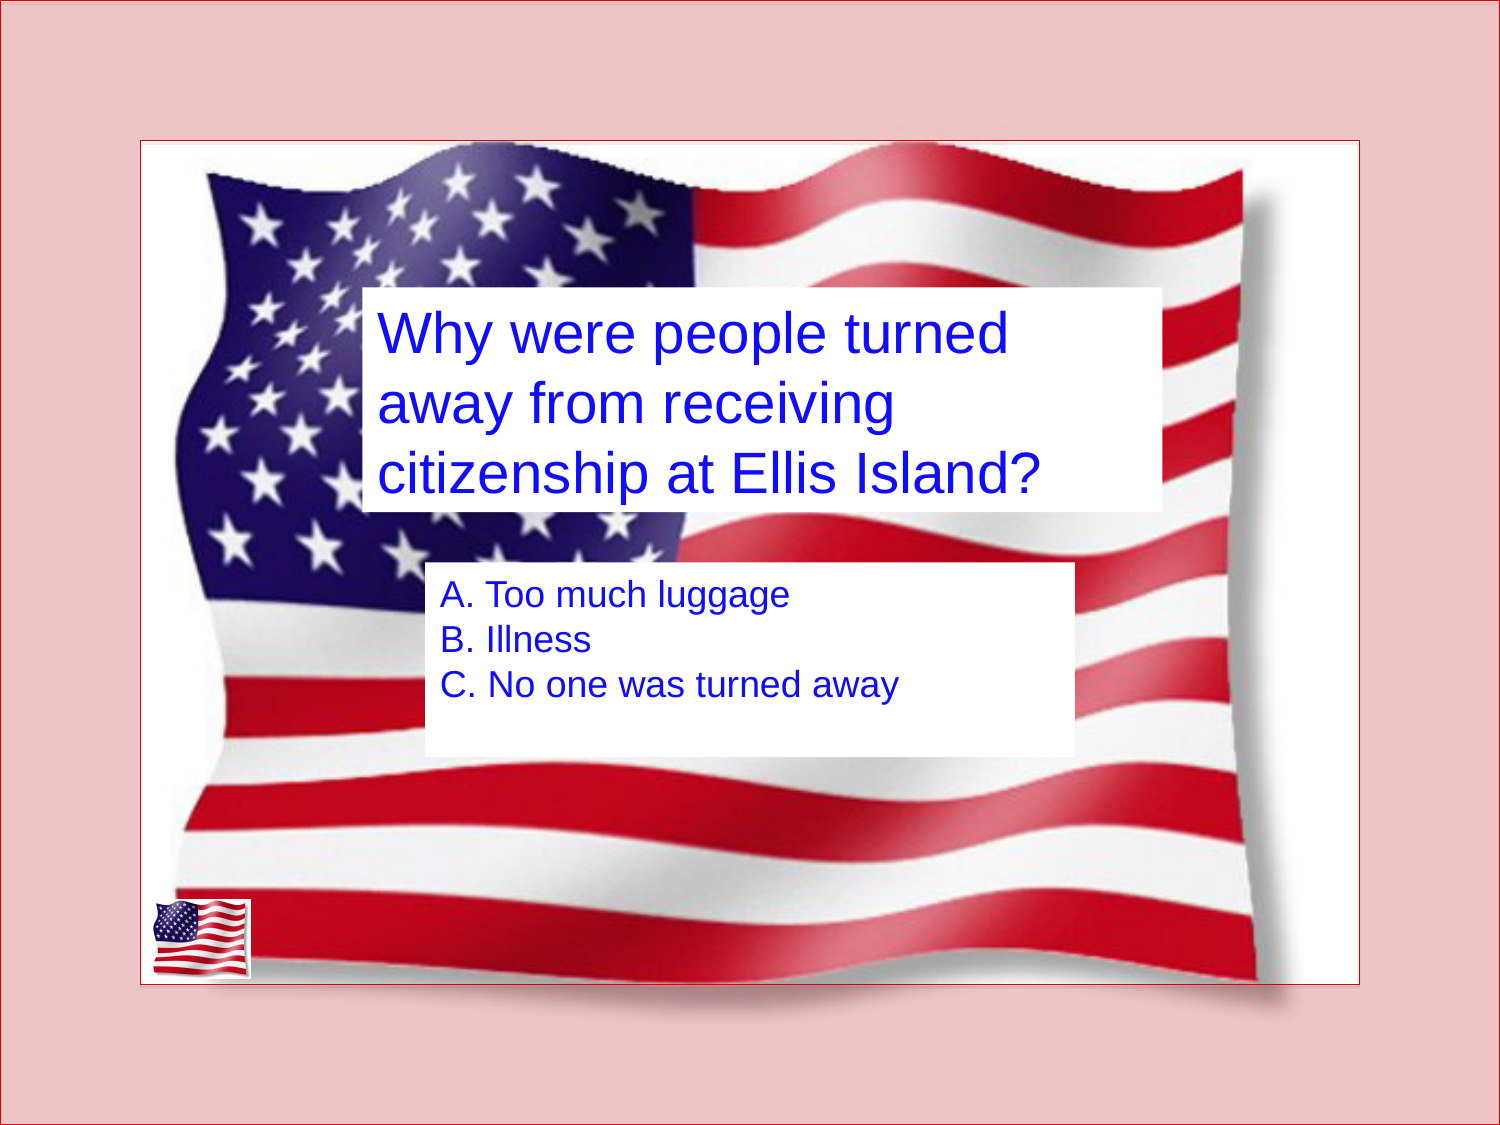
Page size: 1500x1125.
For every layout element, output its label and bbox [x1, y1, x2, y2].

text_box [0, 0, 1500, 1125]
picture [137, 124, 1313, 1033]
